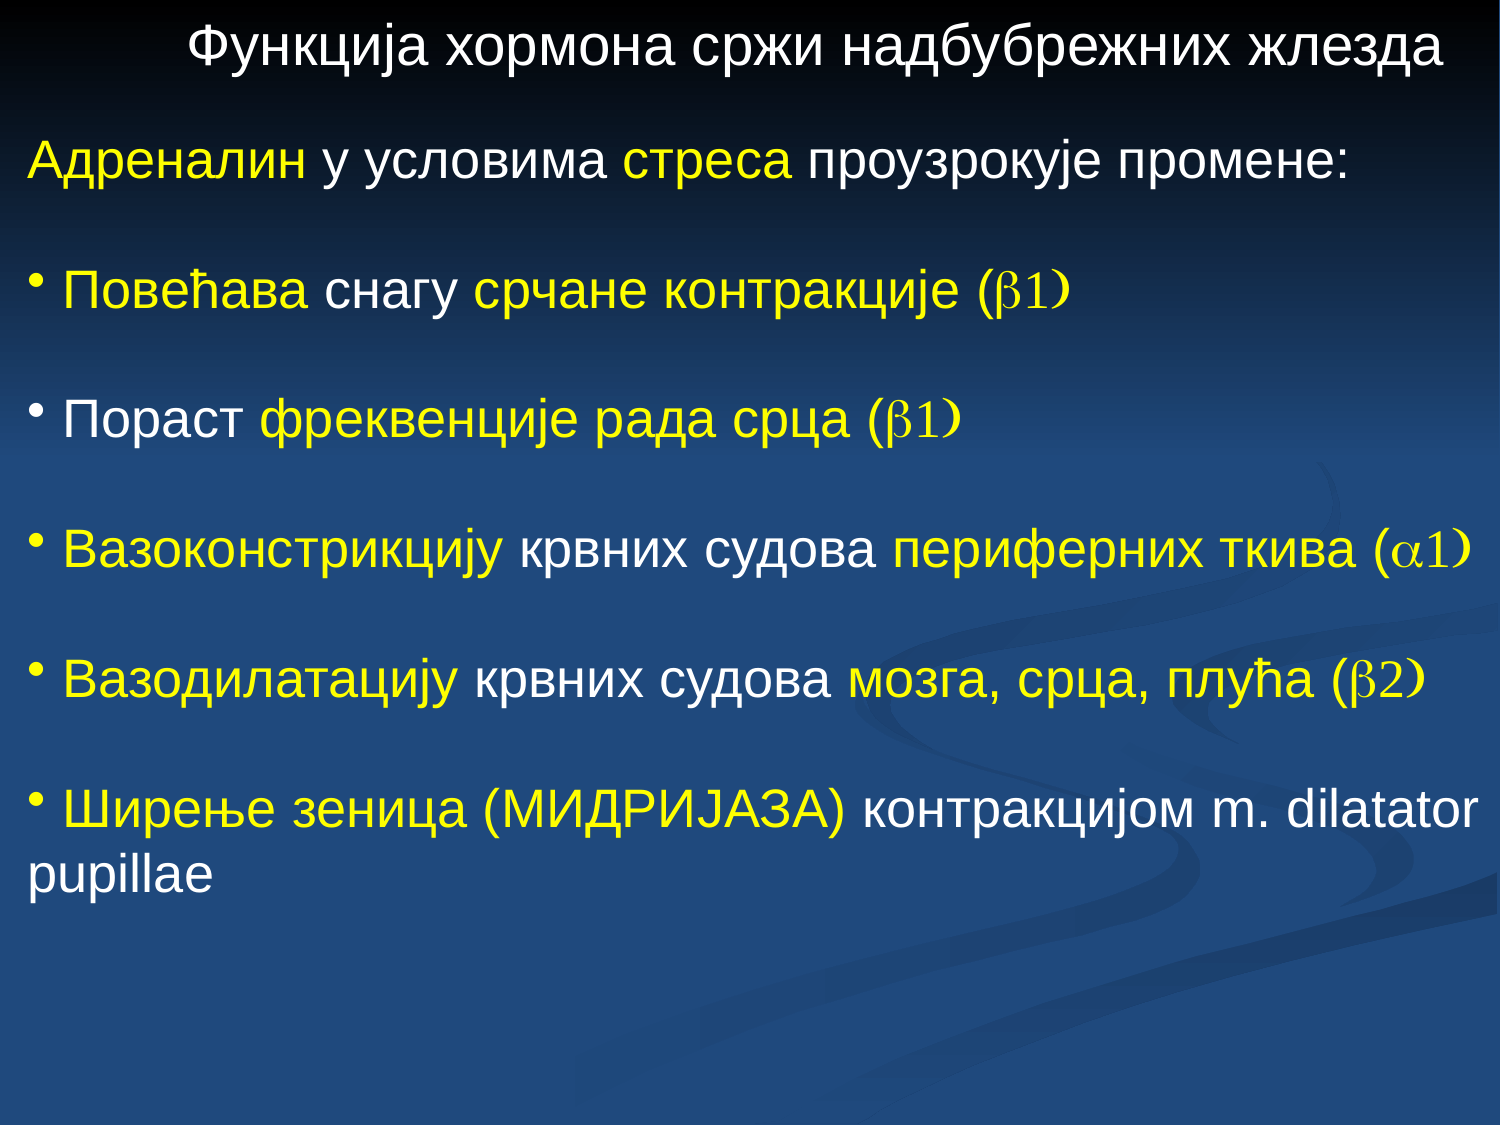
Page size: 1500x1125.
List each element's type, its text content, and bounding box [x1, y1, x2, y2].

text_box Адреналин у условима стреса проузрокује промене: Повећава снагу срчане контракције (b1) Пораст фреквенције рада срца (b1) Вазоконстрикцију крвних судова периферних ткива (a1) Вазодилатацију крвних судова мозга, срца, плућа (b2) Ширење зеница (МИДРИЈАЗА) контракцијом m. dilatator pupillae [12, 116, 1500, 1041]
text_box Функција хормона сржи надбубрежних жлезда [90, 0, 1460, 85]
